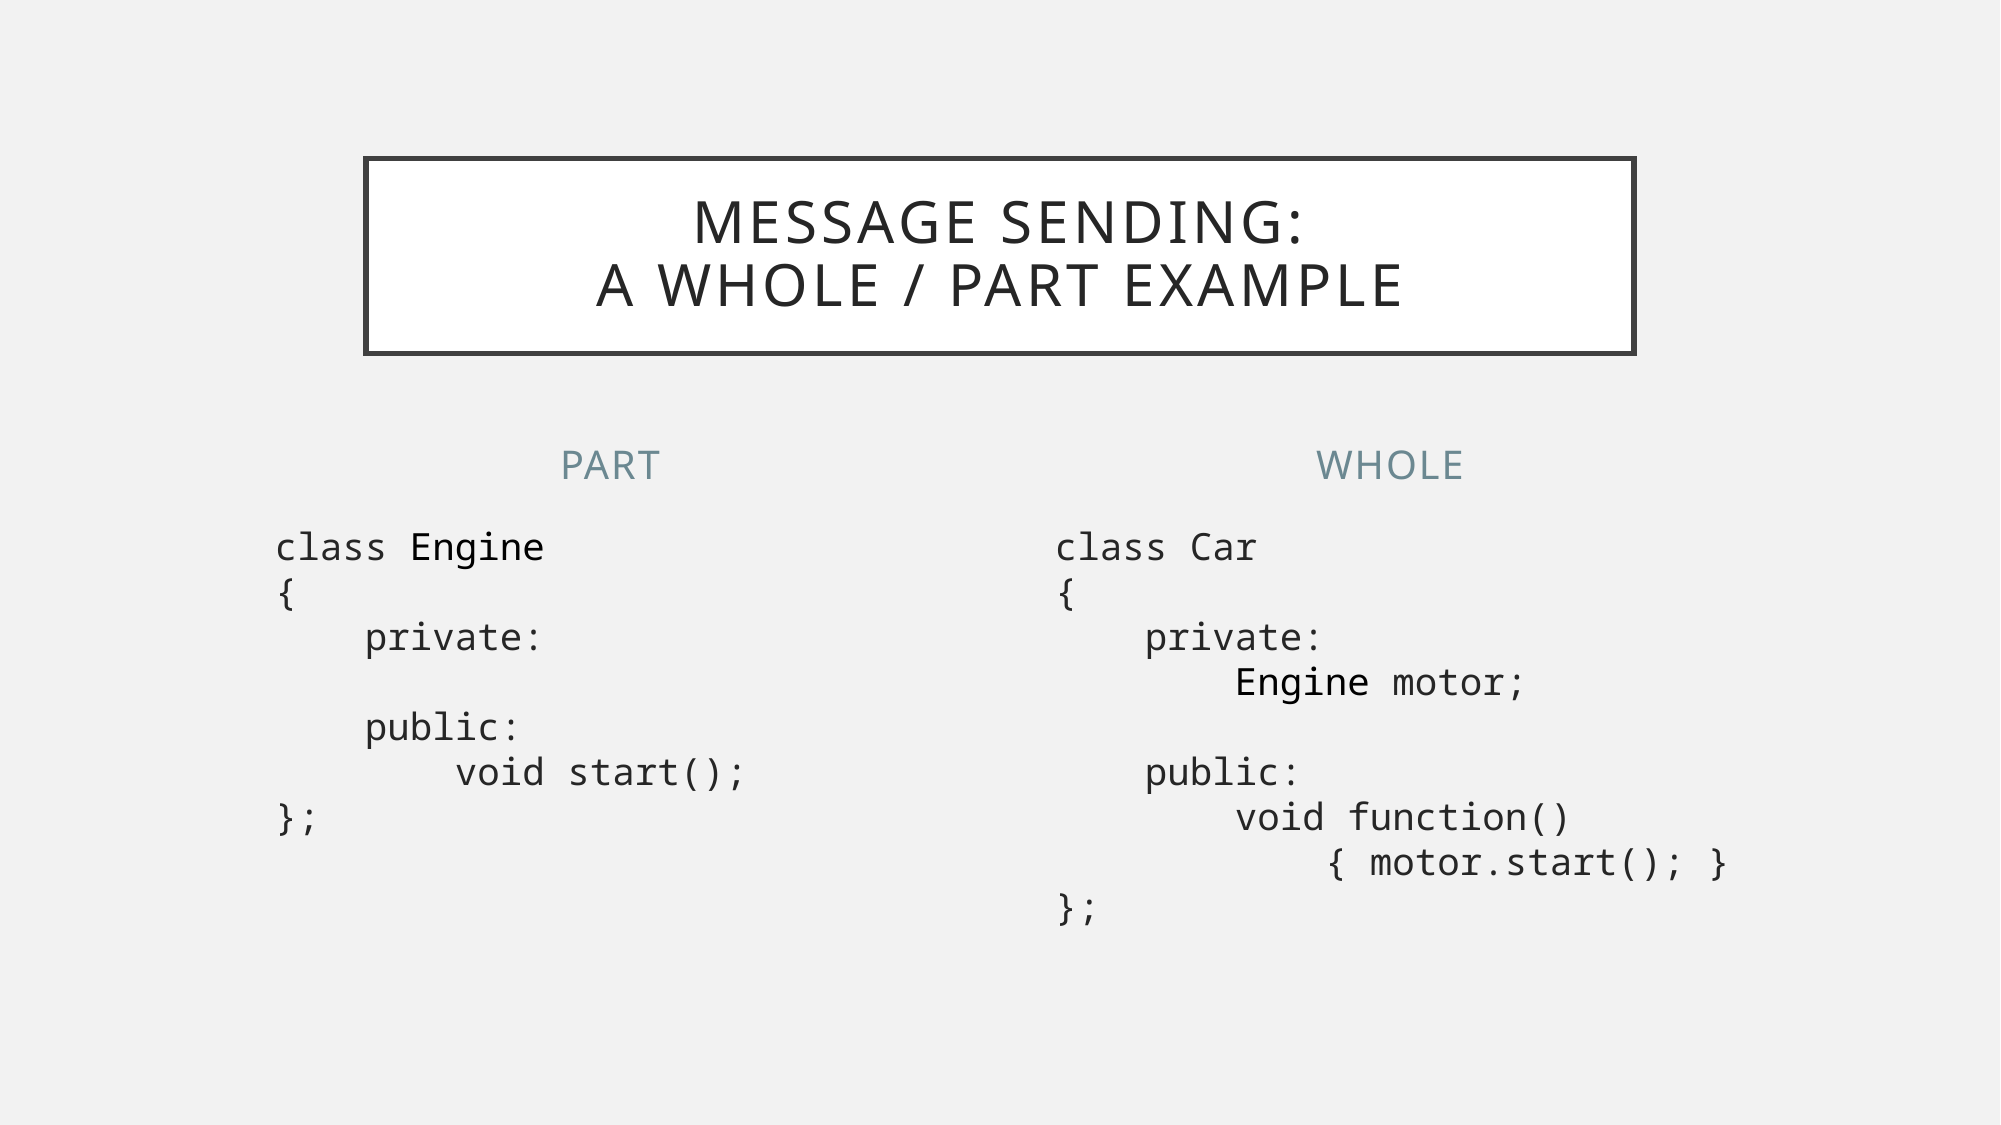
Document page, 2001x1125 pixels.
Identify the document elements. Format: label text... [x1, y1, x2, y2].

list Part [259, 379, 961, 495]
list class Car { private: Engine motor; public: void function() { motor.start(); } }; [1039, 515, 1754, 942]
list class Engine { private: public: void start(); }; [259, 515, 961, 942]
list whole [1039, 379, 1741, 495]
title Message Sending: A Whole / Part Example [363, 156, 1637, 356]
